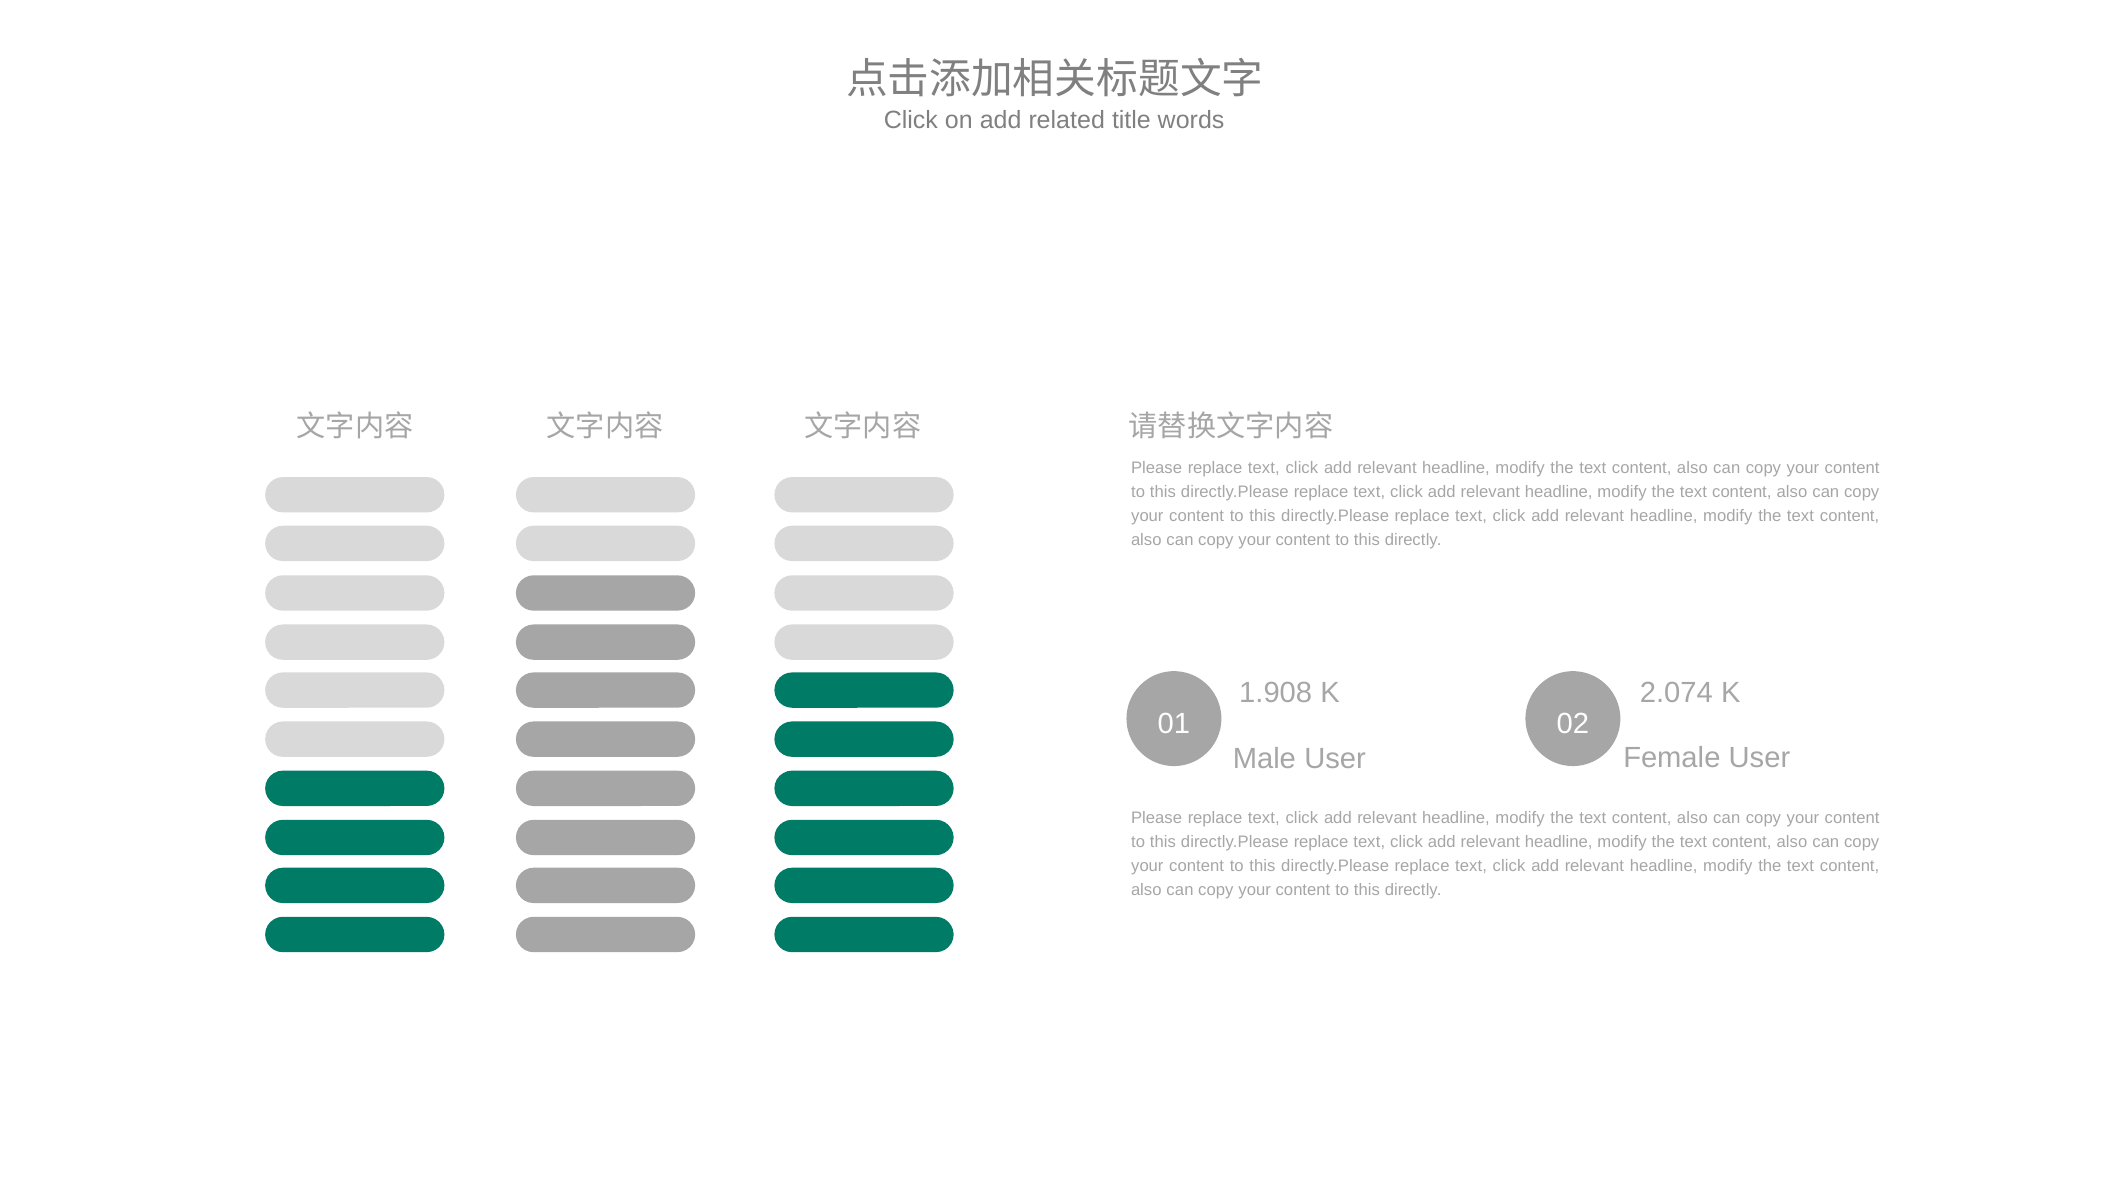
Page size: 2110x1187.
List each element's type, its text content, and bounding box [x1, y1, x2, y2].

text_box [773, 720, 955, 758]
text_box [264, 770, 445, 807]
text_box 文字内容 [524, 407, 687, 443]
text_box [515, 819, 696, 856]
text_box 1.908 K [1239, 666, 1341, 709]
text_box [264, 720, 445, 758]
text_box [264, 916, 445, 953]
text_box [773, 671, 955, 709]
text_box Male User [1232, 732, 1367, 775]
text_box [515, 770, 696, 807]
text_box [264, 867, 445, 904]
text_box [515, 525, 696, 562]
text_box Please replace text, click add relevant headline, modify the text content, also can copy your content to this directly.Please replace text, click add relevant headline, modify the text content, also can copy your content to this directly.Please replace text, click add relevant headline, modify the text content, also can copy your content to this directly. [1130, 803, 1881, 899]
text_box [515, 574, 696, 612]
text_box 01 [1125, 670, 1223, 768]
text_box [264, 671, 445, 709]
text_box 文字内容 [274, 407, 437, 443]
text_box 02 [1524, 670, 1622, 768]
text_box Click on add related title words [864, 95, 1246, 158]
text_box [773, 623, 955, 661]
text_box [773, 476, 955, 513]
text_box [515, 671, 696, 709]
text_box 点击添加相关标题文字 [803, 44, 1307, 107]
text_box [515, 476, 696, 513]
text_box [264, 574, 445, 612]
text_box [264, 525, 445, 562]
text_box 2.074 K [1639, 666, 1741, 709]
text_box [515, 867, 696, 904]
text_box [773, 867, 955, 904]
text_box 请替换文字内容 [1128, 400, 1801, 443]
text_box [773, 770, 955, 807]
text_box [515, 720, 696, 758]
text_box [264, 476, 445, 513]
text_box [515, 623, 696, 661]
text_box 文字内容 [781, 407, 944, 443]
text_box [264, 623, 445, 661]
text_box [773, 525, 955, 562]
text_box Please replace text, click add relevant headline, modify the text content, also can copy your content to this directly.Please replace text, click add relevant headline, modify the text content, also can copy your content to this directly.Please replace text, click add relevant headline, modify the text content, also can copy your content to this directly. [1130, 453, 1881, 550]
text_box [773, 819, 955, 856]
text_box [264, 819, 445, 856]
text_box [515, 916, 696, 953]
text_box [773, 916, 955, 953]
text_box Female User [1623, 730, 1791, 773]
text_box [773, 574, 955, 612]
